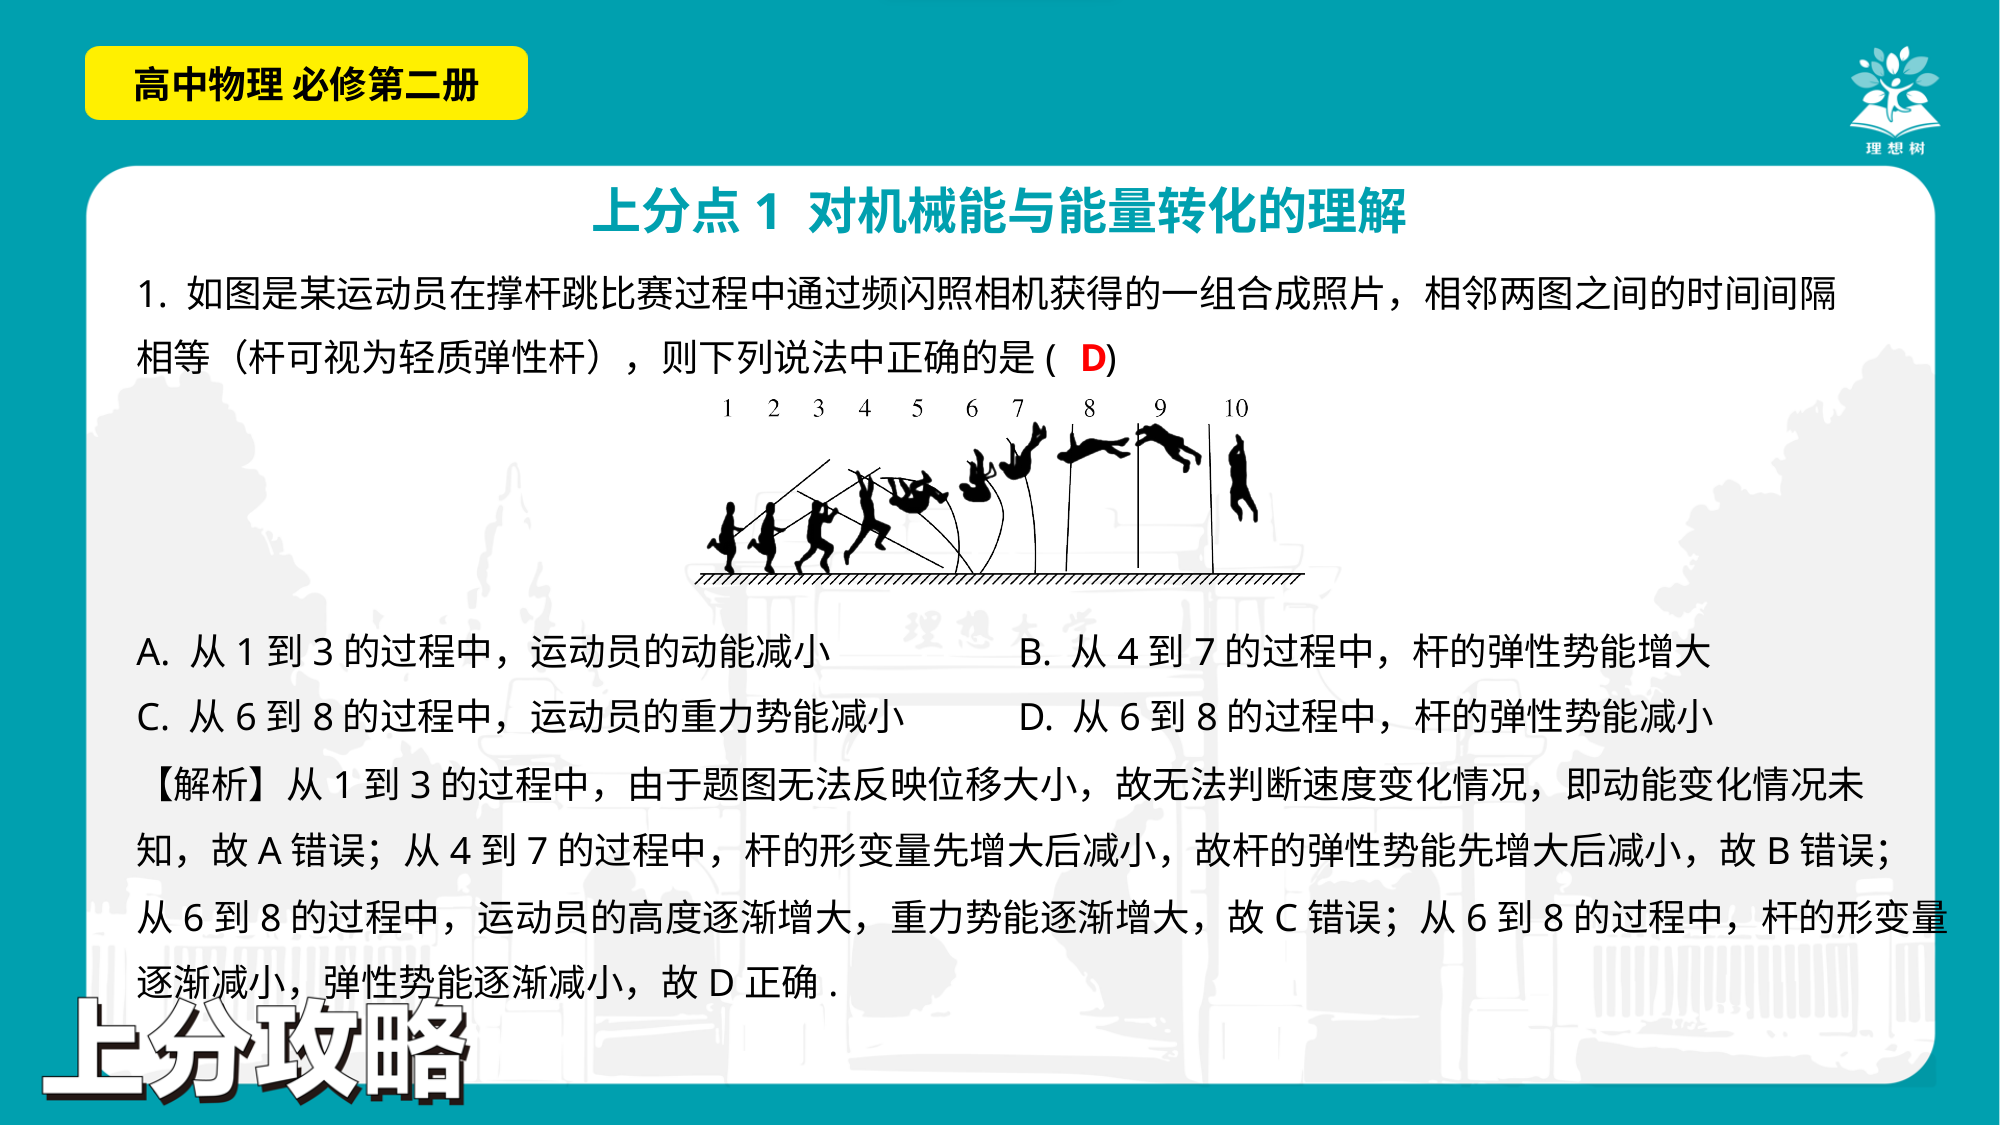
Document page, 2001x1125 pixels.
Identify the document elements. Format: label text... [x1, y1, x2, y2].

text_box A. 从1到3的过程中，运动员的动能减小 B. 从4到7的过程中，杆的弹性势能增大 C. 从6到8的过程中，运动员的重力势能减小 D. 从6到8的过程中，杆的弹性势能减小 [136, 606, 1865, 731]
text_box 1. 如图是某运动员在撑杆跳比赛过程中通过频闪照相机获得的一组合成照片，相邻两图之间的时间间隔 相等（杆可视为轻质弹性杆），则下列说法中正确的是( ) [136, 247, 1865, 373]
text_box 【解析】从1到3的过程中，由于题图无法反映位移大小，故无法判断速度变化情况，即动能变化情况未 知，故A错误；从4到7的过程中，杆的形变量先增大后减小，故杆的弹性势能先增大后减小，故B错误； 从6到8的过程中，运动员的高度逐渐增大，重力势能逐渐增大，故C错误；从6到8的过程中，杆的形变量 逐渐减小，弹性势能逐渐减小，故D正确. [136, 738, 1865, 998]
text_box D [1066, 313, 1121, 372]
picture [0, 0, 2000, 1125]
